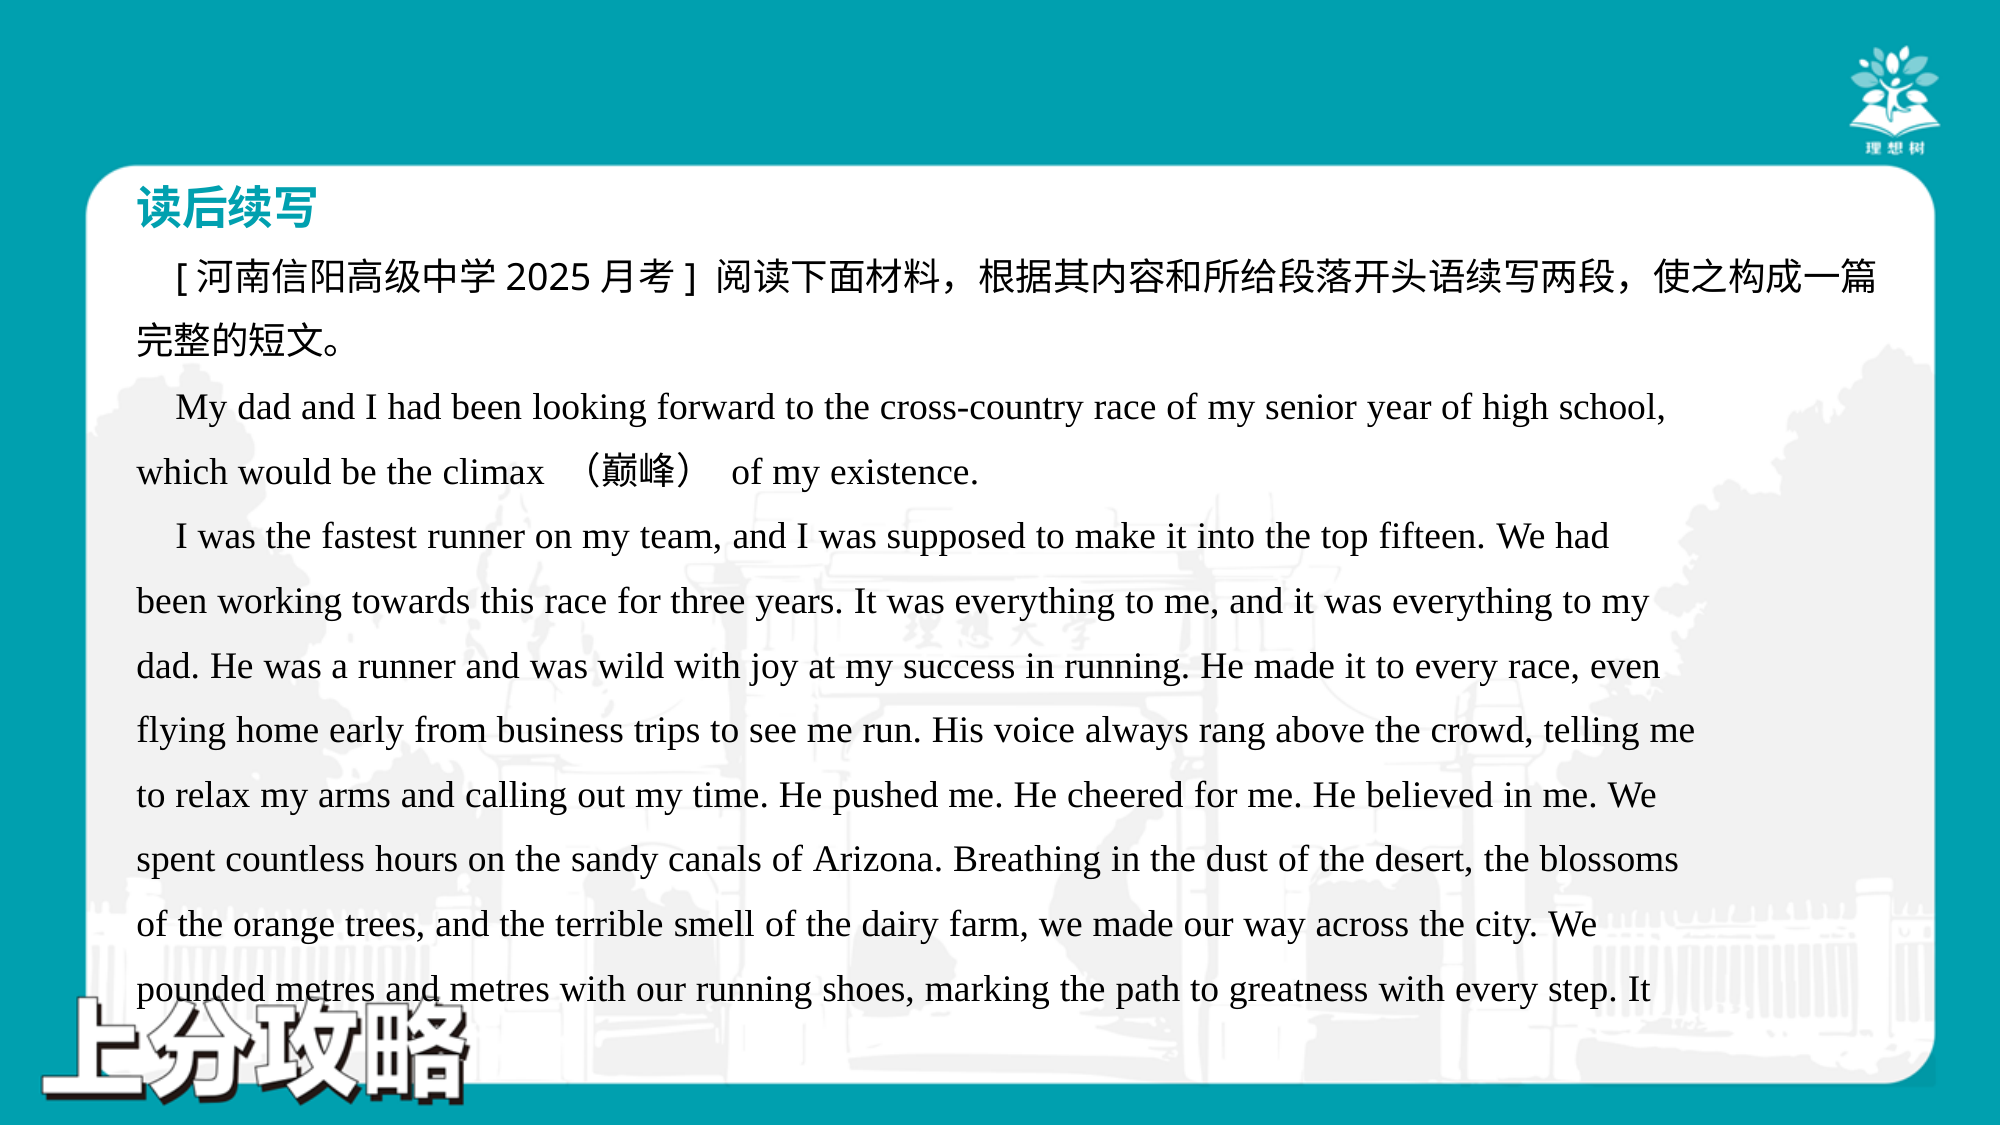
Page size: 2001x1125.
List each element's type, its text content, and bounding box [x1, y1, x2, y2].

text_box 读后续写 [136, 178, 1865, 233]
picture [0, 0, 2000, 1125]
text_box [河南信阳高级中学2025月考] 阅读下面材料，根据其内容和所给段落开头语续写两段，使之构成一篇 完整的短文。 My dad and I had been looking forward to the cross-country race of my senior year of high school, which would be the climax （巅峰） of my existence. I was the fastest runner on my team, and I was supposed to make it into the top fifteen. We had been working towards this race for three years. It was everything to me, and it was everything to my dad. He was a runner and was wild with joy at my success in running. He made it to every race, even flying home early from business trips to see me run. His voice always rang above the crowd, telling me to relax my arms and calling out my time. He pushed me. He cheered for me. He believed in me. We spent countless hours on the sandy canals of Arizona. Breathing in the dust of the desert, the blossoms of the orange trees, and the terrible smell of the dairy farm, we made our way across the city. We pounded metres and metres with our running shoes, marking the path to greatness with every step. It [136, 233, 1865, 1009]
